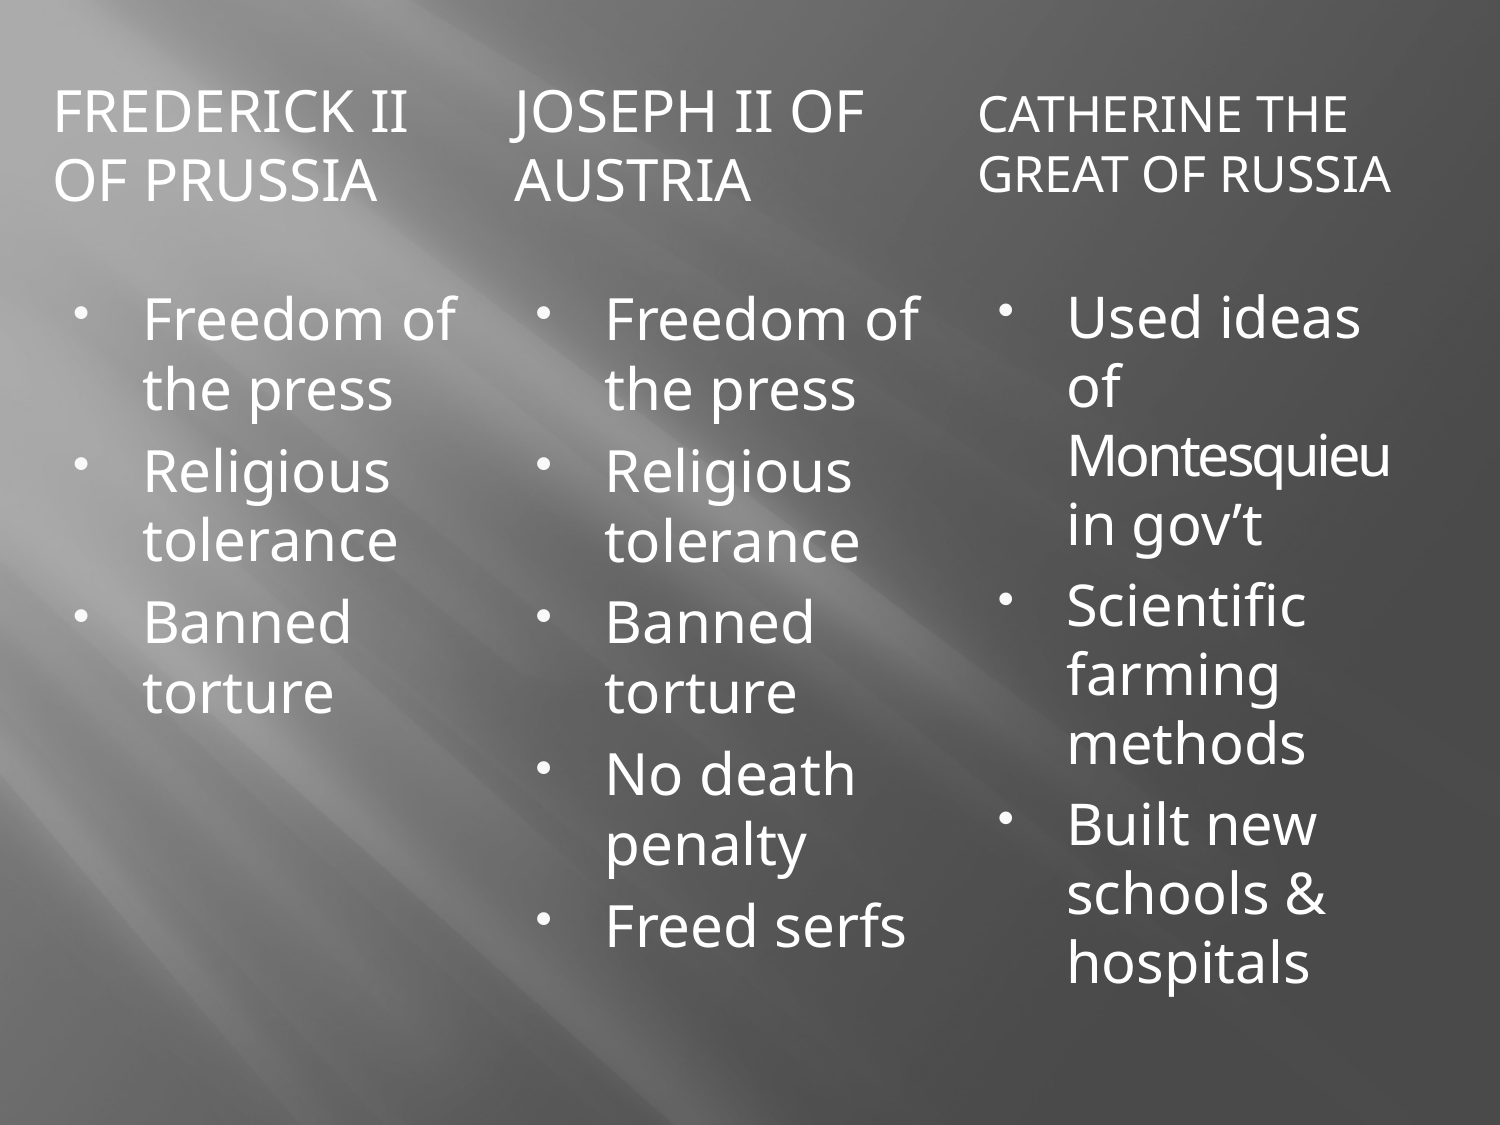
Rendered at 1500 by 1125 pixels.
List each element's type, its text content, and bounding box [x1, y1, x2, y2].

list Freedom of the press Religious tolerance Banned torture No death penalty Freed serfs [500, 275, 938, 1005]
list Frederick II of Prussia [37, 50, 475, 238]
list Joseph II of Austria [500, 50, 938, 238]
text_box Used ideas of Montesquieu in gov’t Scientific farming methods Built new schools & hospitals [962, 273, 1437, 1003]
list Freedom of the press Religious tolerance Banned torture [37, 275, 475, 1005]
text_box Catherine the Great of Russia [962, 48, 1437, 236]
